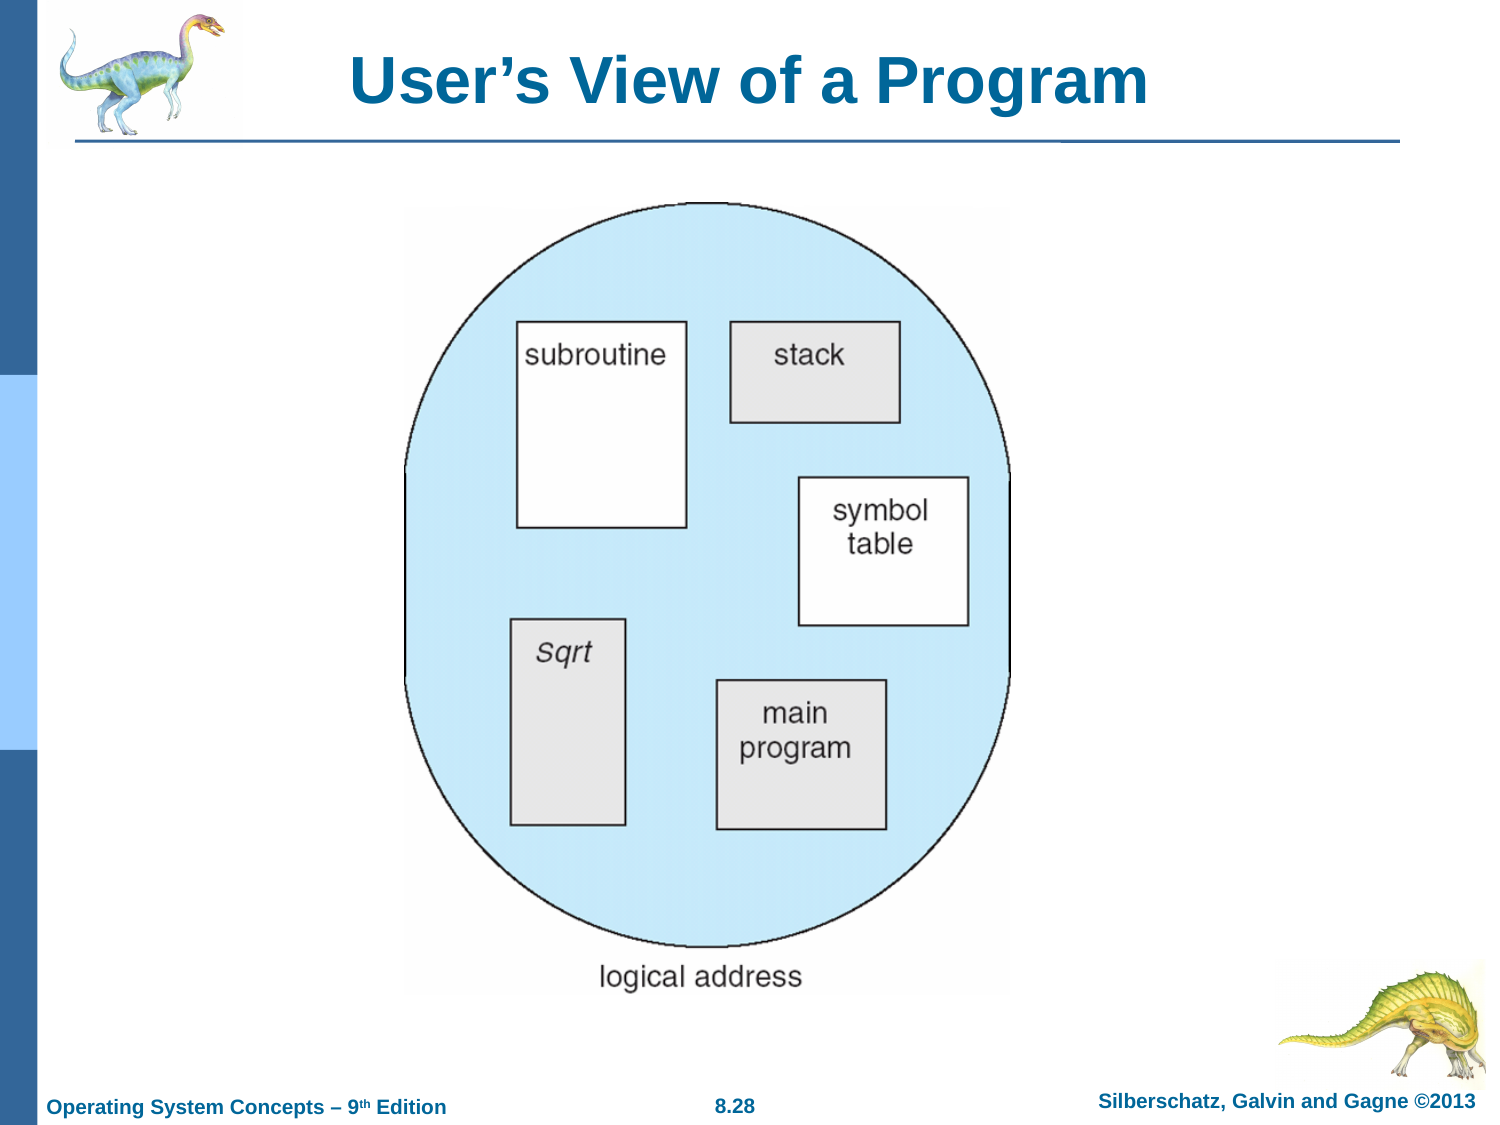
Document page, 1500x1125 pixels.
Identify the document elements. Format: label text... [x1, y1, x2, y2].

picture [404, 202, 1012, 997]
picture [46, 0, 243, 149]
title User’s View of a Program [74, 29, 1426, 125]
picture [1275, 959, 1486, 1090]
